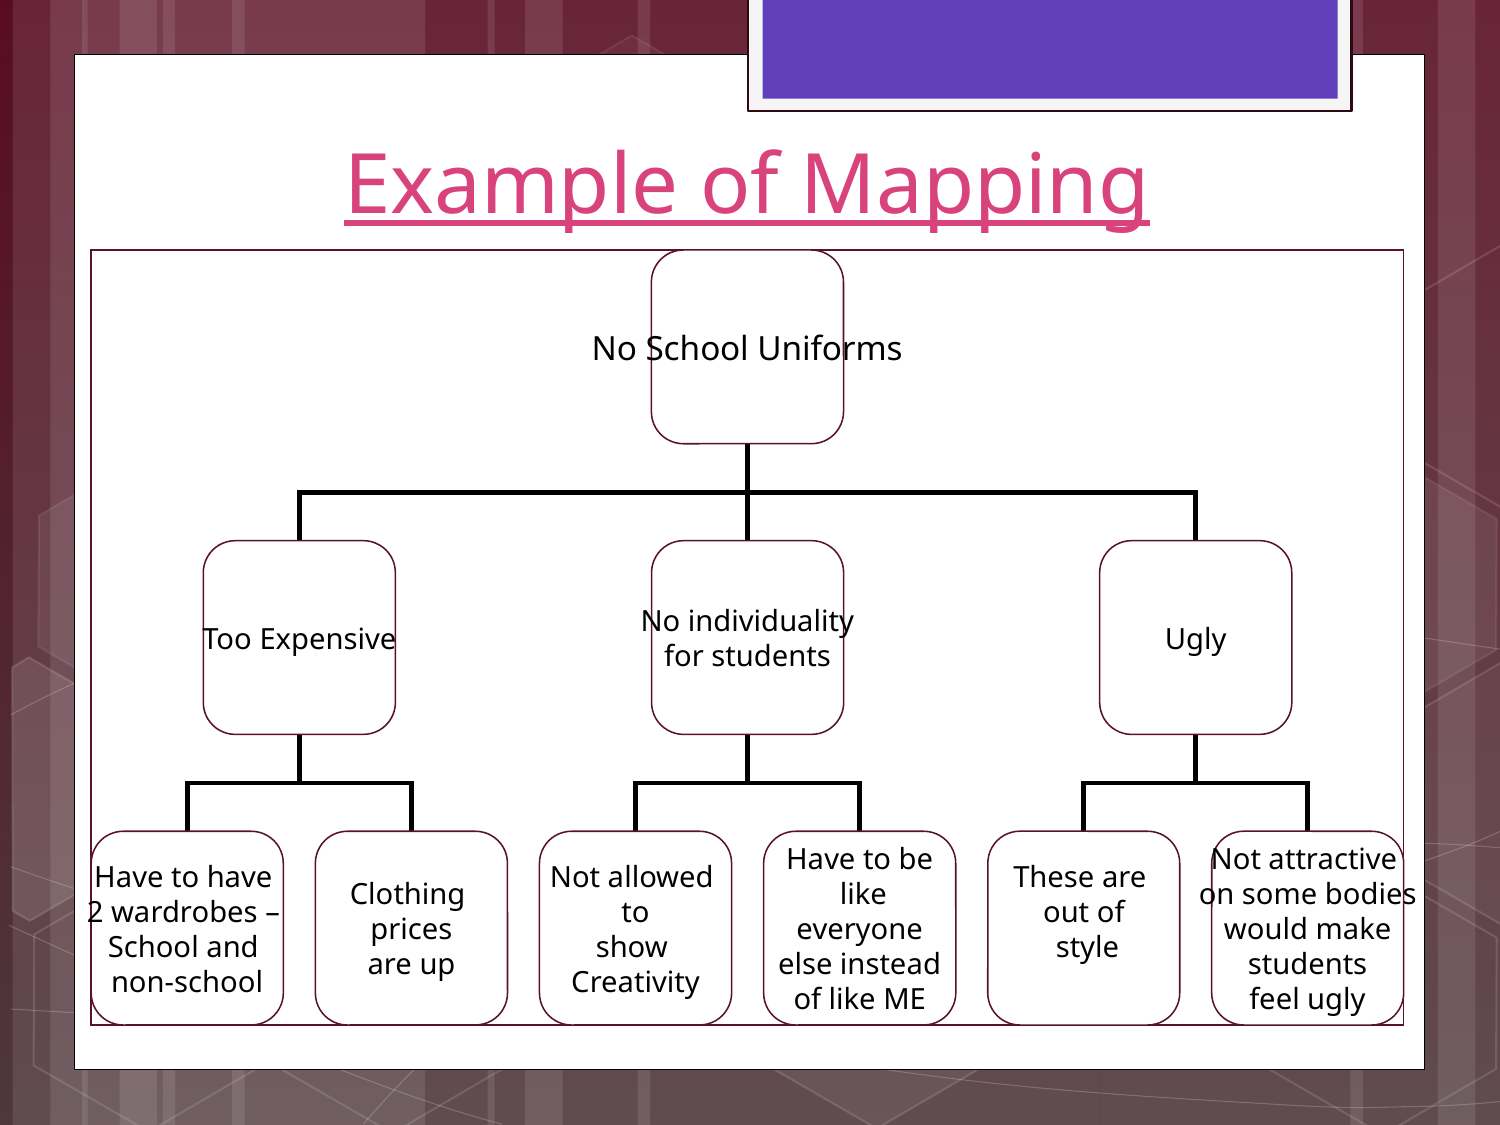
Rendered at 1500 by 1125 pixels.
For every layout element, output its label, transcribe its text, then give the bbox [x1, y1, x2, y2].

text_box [90, 249, 1404, 1026]
title Example of Mapping [171, 50, 1324, 238]
